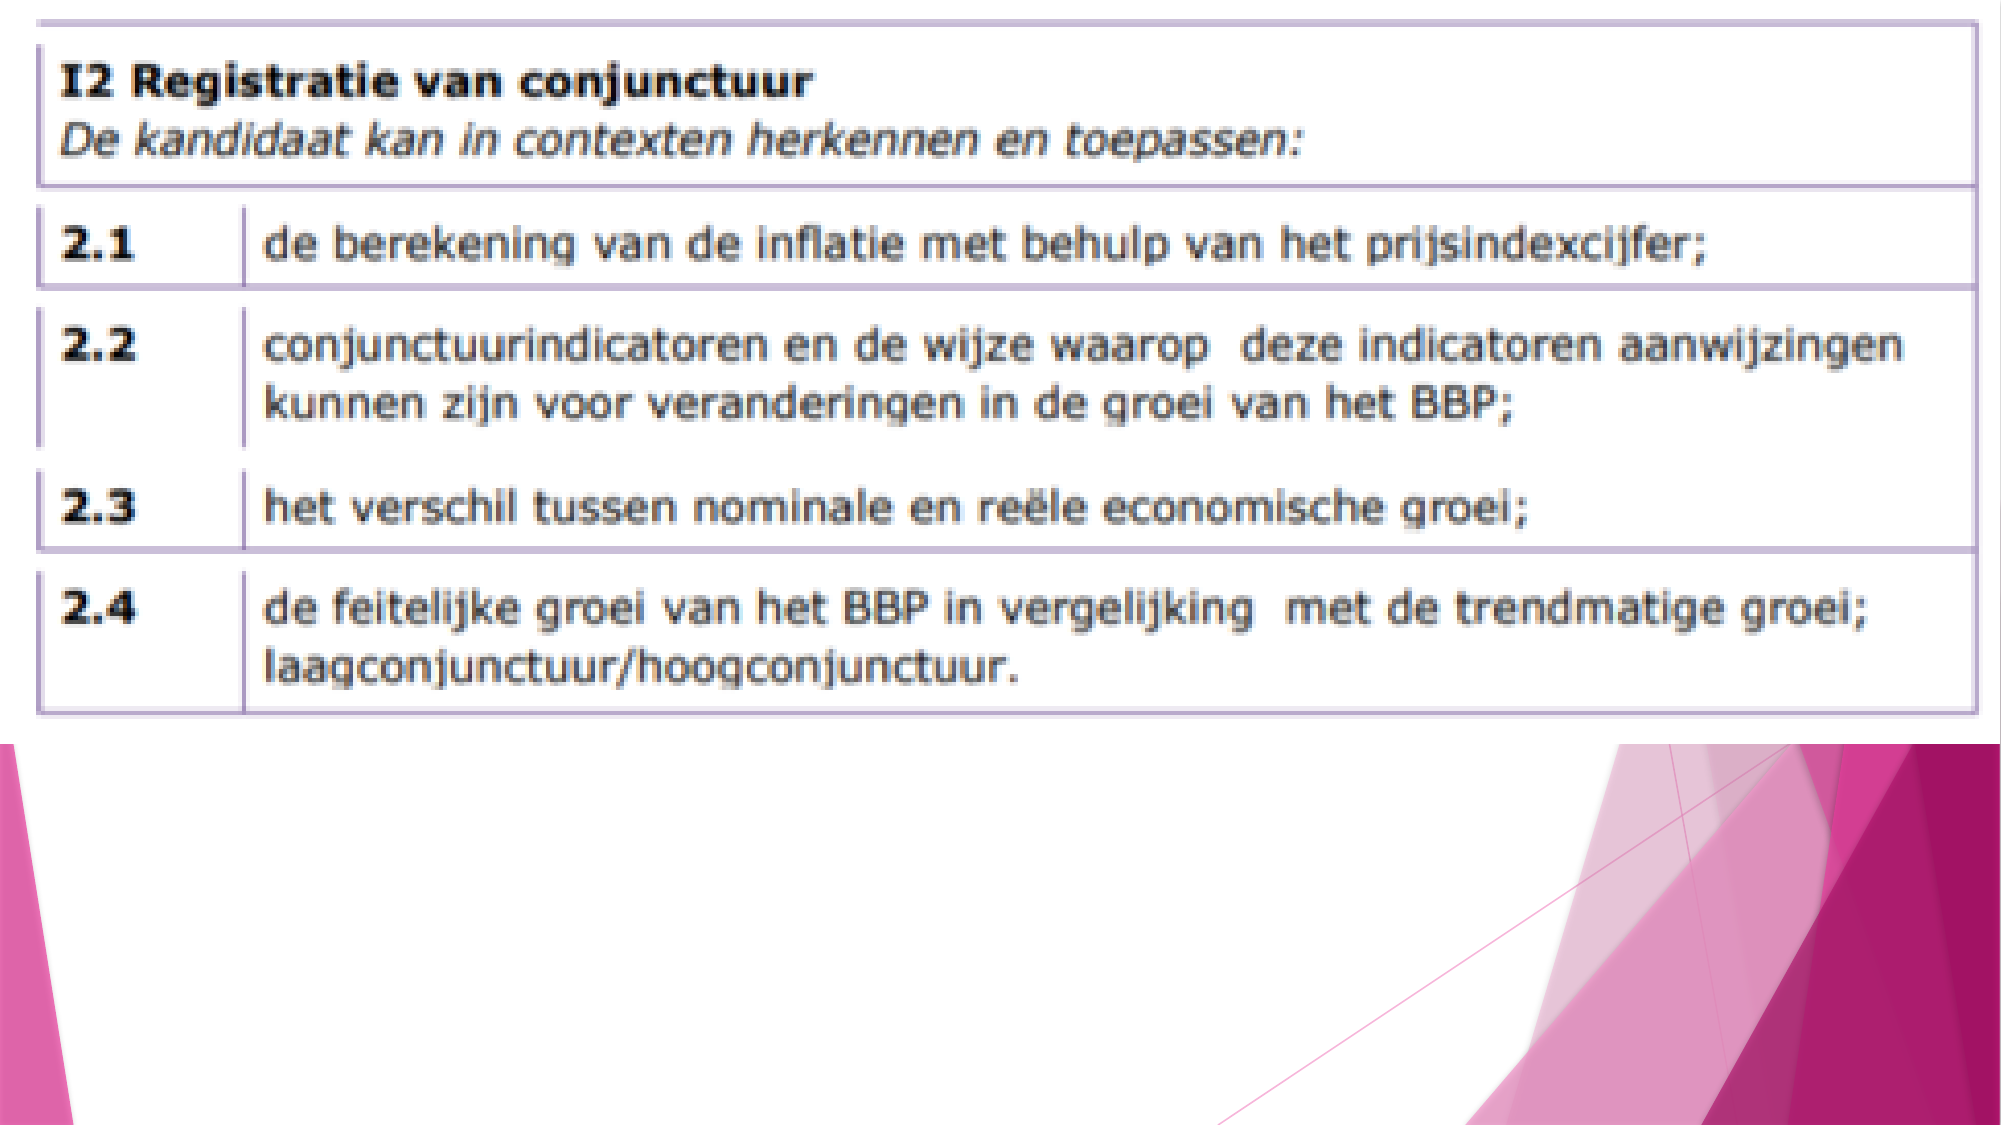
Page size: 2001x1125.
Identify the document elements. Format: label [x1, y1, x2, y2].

picture [0, 0, 2000, 744]
